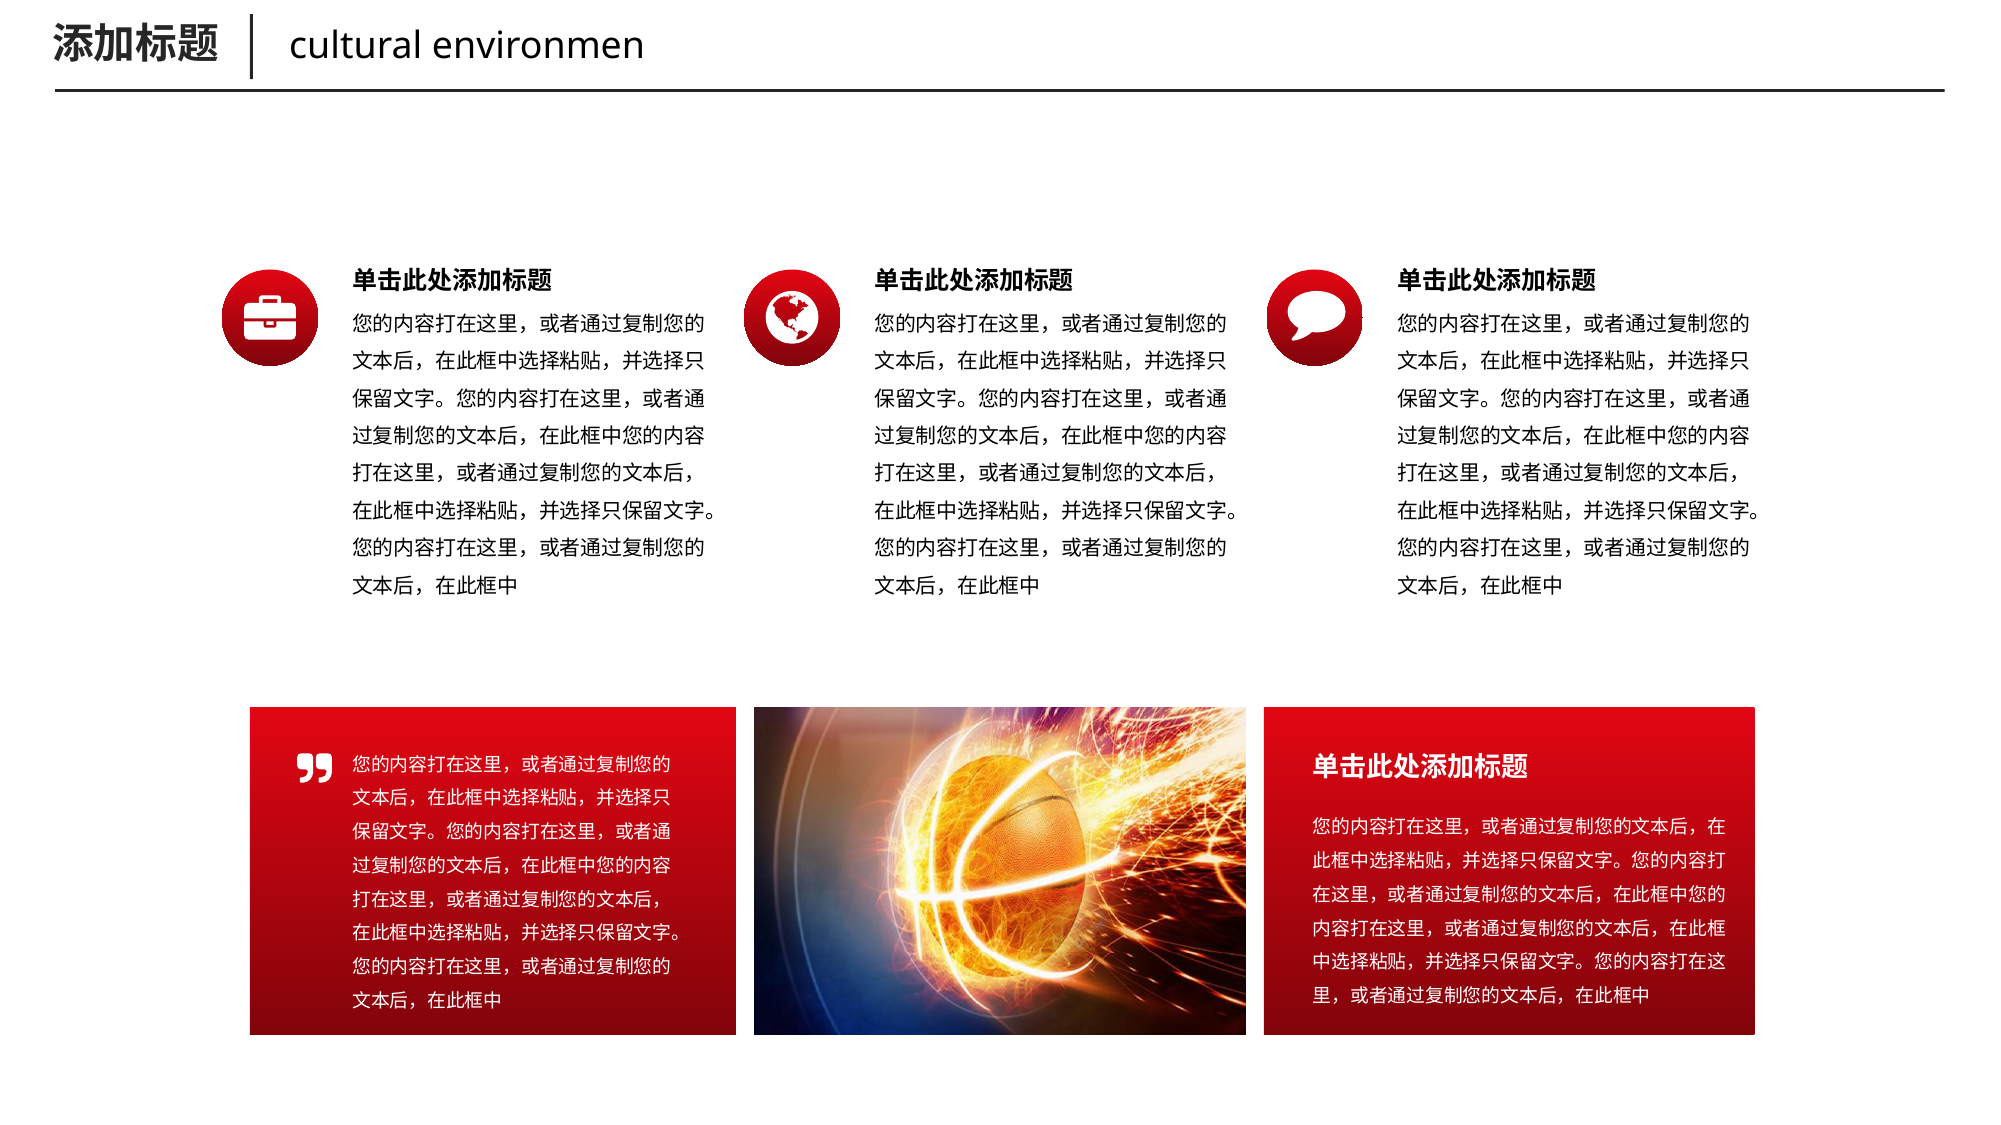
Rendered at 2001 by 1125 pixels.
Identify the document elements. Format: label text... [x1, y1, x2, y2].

text_box 添加标题 [37, 9, 286, 74]
text_box 单击此处添加标题 [1312, 753, 1730, 810]
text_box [221, 269, 319, 366]
text_box 您的内容打在这里，或者通过复制您的文本后，在此框中选择粘贴，并选择只保留文字。您的内容打在这里，或者通过复制您的文本后，在此框中您的内容打在这里，或者通过复制您的文本后，在此框中选择粘贴，并选择只保留文字。您的内容打在这里，或者通过复制您的文本后，在此框中 [1397, 297, 1755, 610]
text_box 您的内容打在这里，或者通过复制您的文本后，在此框中选择粘贴，并选择只保留文字。您的内容打在这里，或者通过复制您的文本后，在此框中您的内容打在这里，或者通过复制您的文本后，在此框中选择粘贴，并选择只保留文字。您的内容打在这里，或者通过复制您的文本后，在此框中 [352, 741, 687, 1008]
text_box 您的内容打在这里，或者通过复制您的文本后，在此框中选择粘贴，并选择只保留文字。您的内容打在这里，或者通过复制您的文本后，在此框中您的内容打在这里，或者通过复制您的文本后，在此框中选择粘贴，并选择只保留文字。您的内容打在这里，或者通过复制您的文本后，在此框中 [1312, 810, 1730, 1004]
text_box 单击此处添加标题 [874, 267, 1232, 296]
text_box 单击此处添加标题 [1397, 267, 1755, 296]
picture [753, 707, 1246, 1035]
text_box cultural environmen [274, 13, 925, 73]
text_box [54, 88, 1946, 93]
text_box 您的内容打在这里，或者通过复制您的文本后，在此框中选择粘贴，并选择只保留文字。您的内容打在这里，或者通过复制您的文本后，在此框中您的内容打在这里，或者通过复制您的文本后，在此框中选择粘贴，并选择只保留文字。您的内容打在这里，或者通过复制您的文本后，在此框中 [352, 297, 710, 610]
text_box [249, 707, 737, 1036]
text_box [744, 269, 841, 366]
text_box [297, 753, 314, 783]
text_box 您的内容打在这里，或者通过复制您的文本后，在此框中选择粘贴，并选择只保留文字。您的内容打在这里，或者通过复制您的文本后，在此框中您的内容打在这里，或者通过复制您的文本后，在此框中选择粘贴，并选择只保留文字。您的内容打在这里，或者通过复制您的文本后，在此框中 [874, 297, 1232, 610]
text_box [1263, 707, 1755, 1036]
text_box [249, 13, 254, 80]
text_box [1266, 269, 1363, 366]
text_box 单击此处添加标题 [352, 267, 710, 296]
text_box [315, 753, 332, 783]
